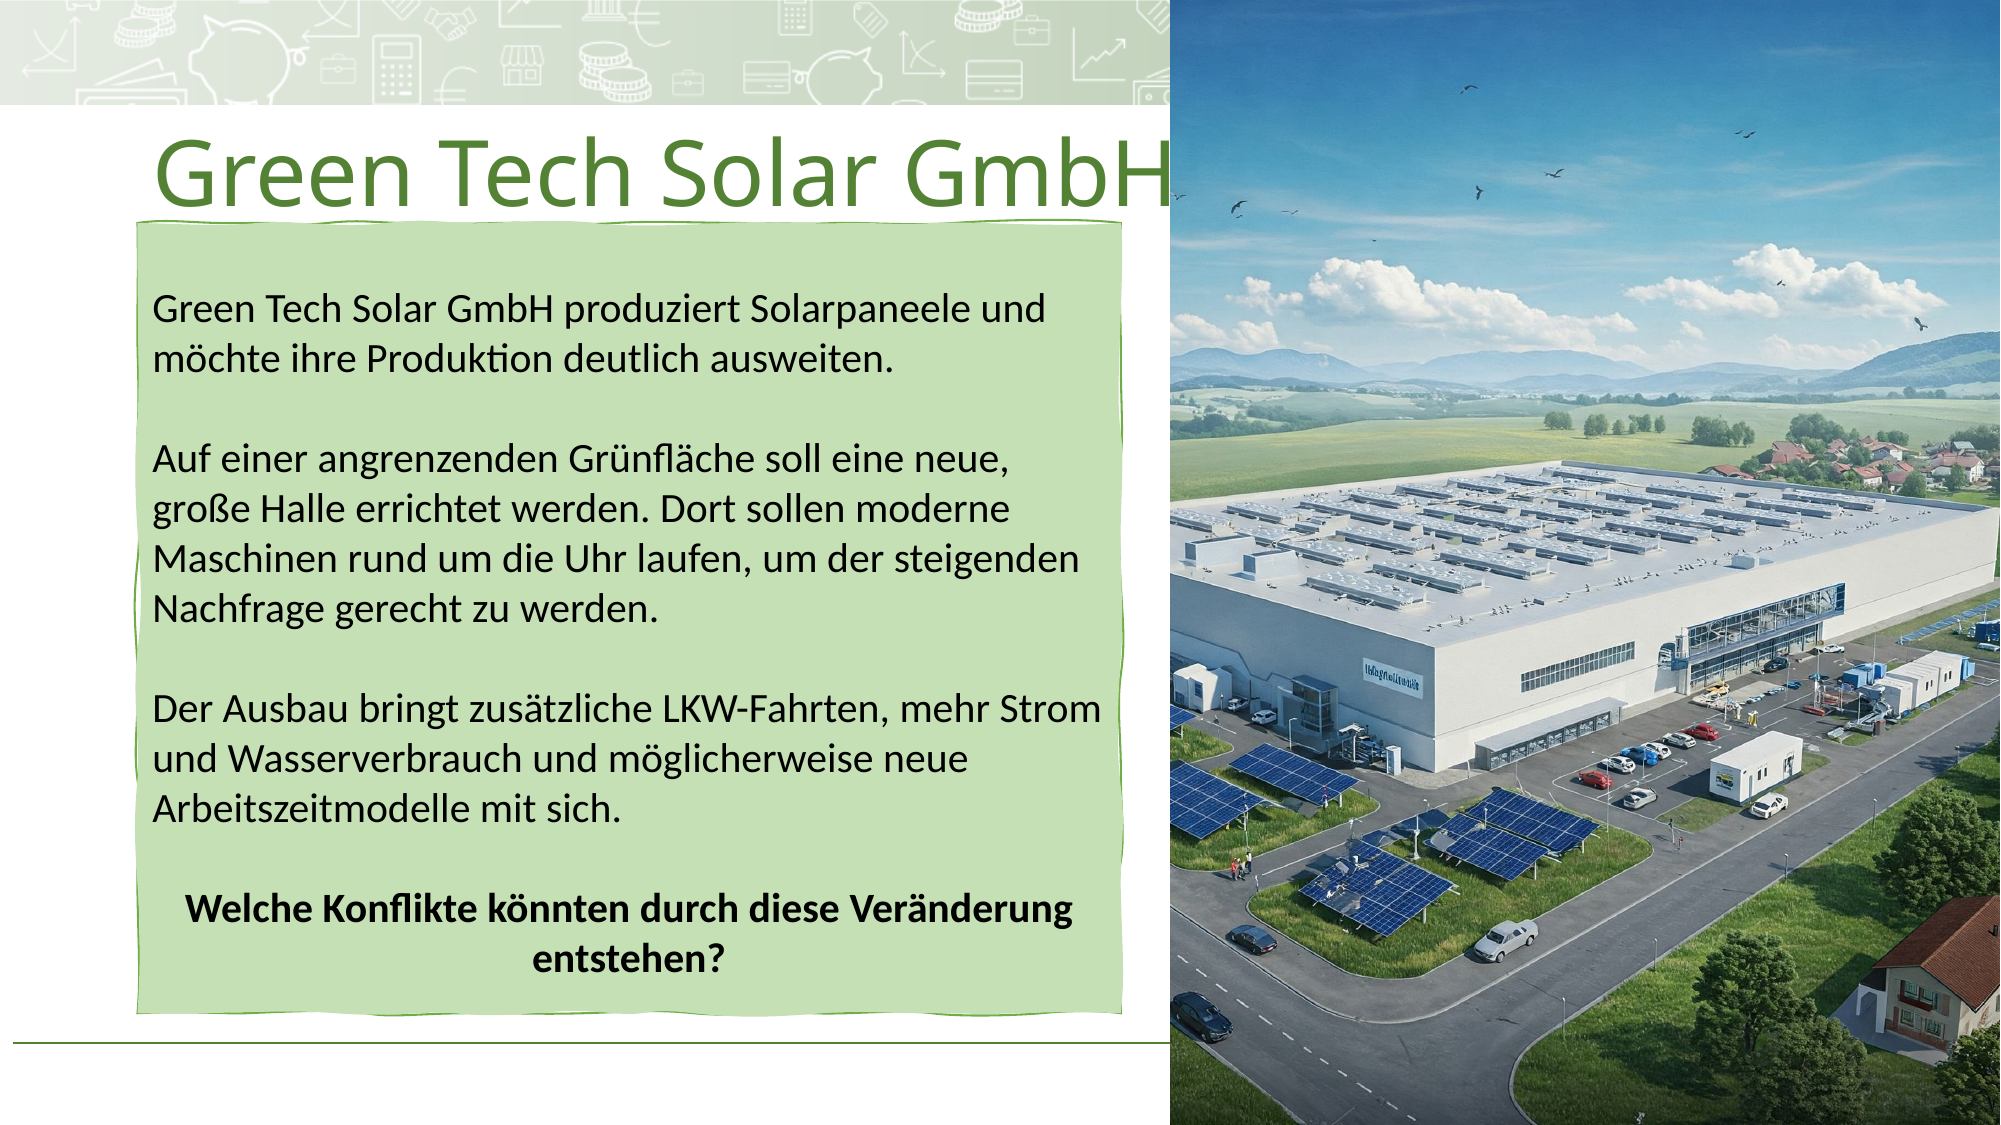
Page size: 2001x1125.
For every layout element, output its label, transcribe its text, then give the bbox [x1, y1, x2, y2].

picture [0, 0, 2000, 1125]
text_box Green Tech Solar GmbH produziert Solarpaneele und möchte ihre Produktion deutlich ausweiten. Auf einer angrenzenden Grünfläche soll eine neue, große Halle errichtet werden. Dort sollen moderne Maschinen rund um die Uhr laufen, um der steigenden Nachfrage gerecht zu werden. Der Ausbau bringt zusätzliche LKW-Fahrten, mehr Strom und Wasserverbrauch und möglicherweise neue Arbeitszeitmodelle mit sich. Welche Konflikte könnten durch diese Veränderung entstehen? [133, 218, 1125, 1017]
title Green Tech Solar GmbH [137, 94, 1170, 260]
